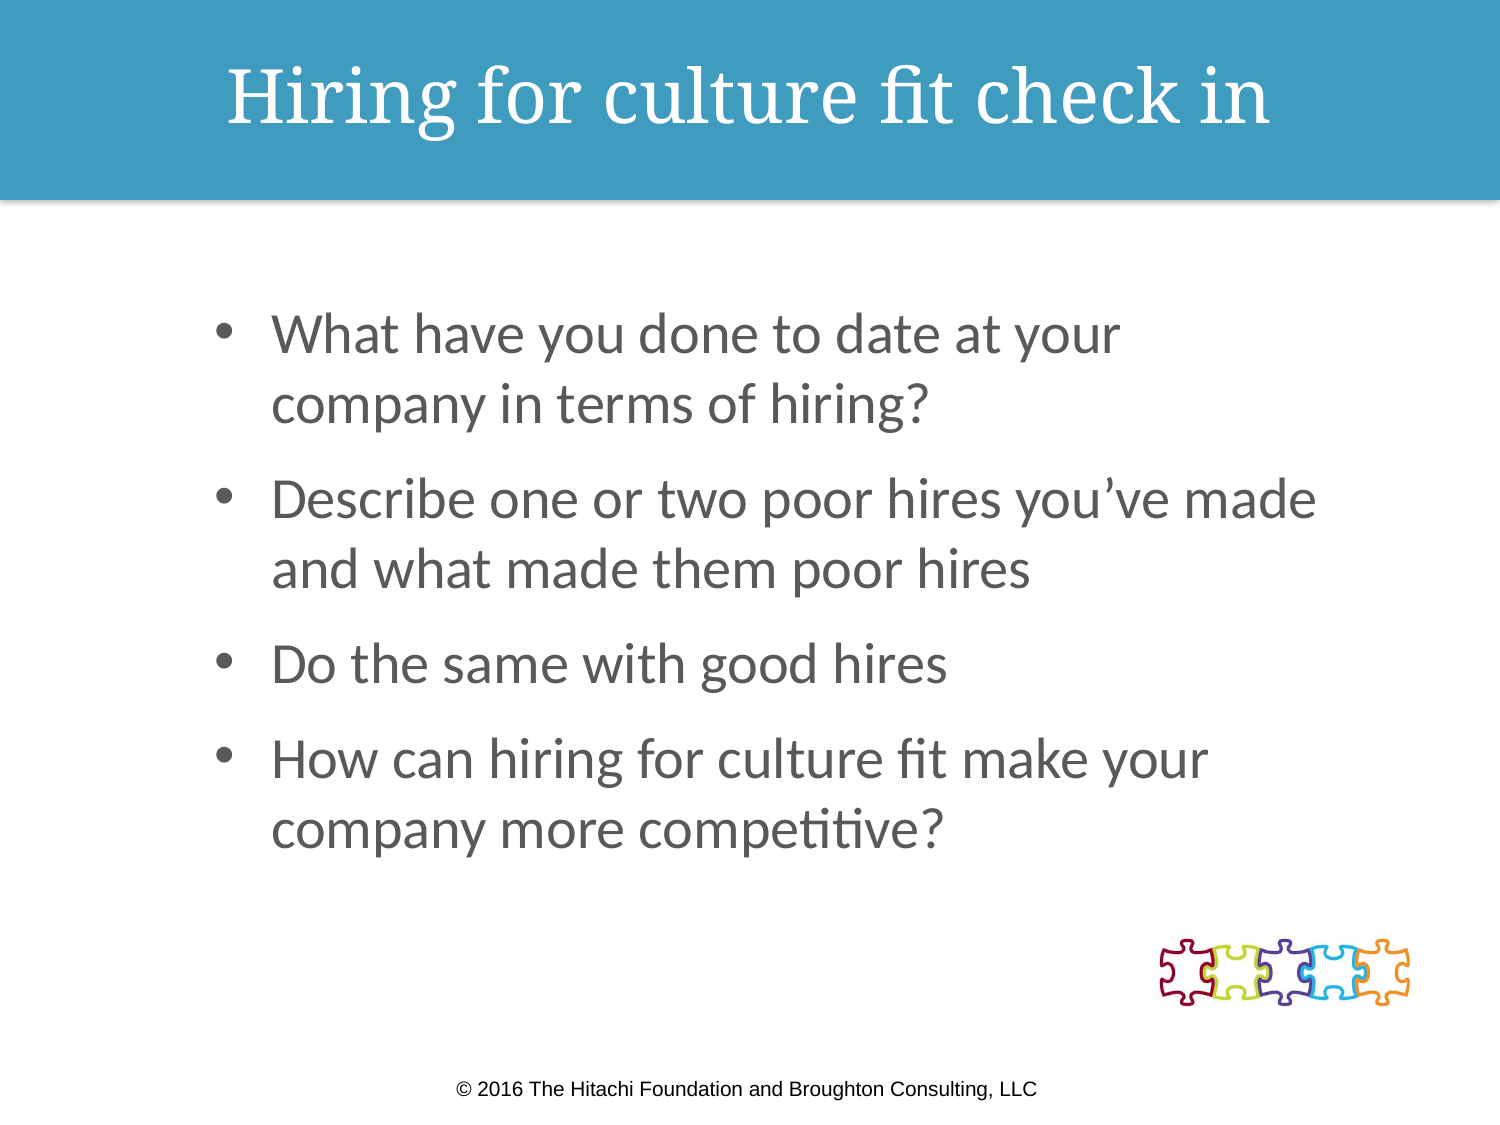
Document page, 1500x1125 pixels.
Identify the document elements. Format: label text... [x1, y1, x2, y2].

picture [1157, 937, 1410, 1007]
text_box What have you done to date at your company in terms of hiring? Describe one or two poor hires you’ve made and what made them poor hires Do the same with good hires How can hiring for culture fit make your company more competitive? [124, 287, 1338, 940]
title Hiring for culture fit check in [112, 24, 1388, 163]
footer © 2016 The Hitachi Foundation and Broughton Consulting, LLC [399, 1067, 1100, 1100]
